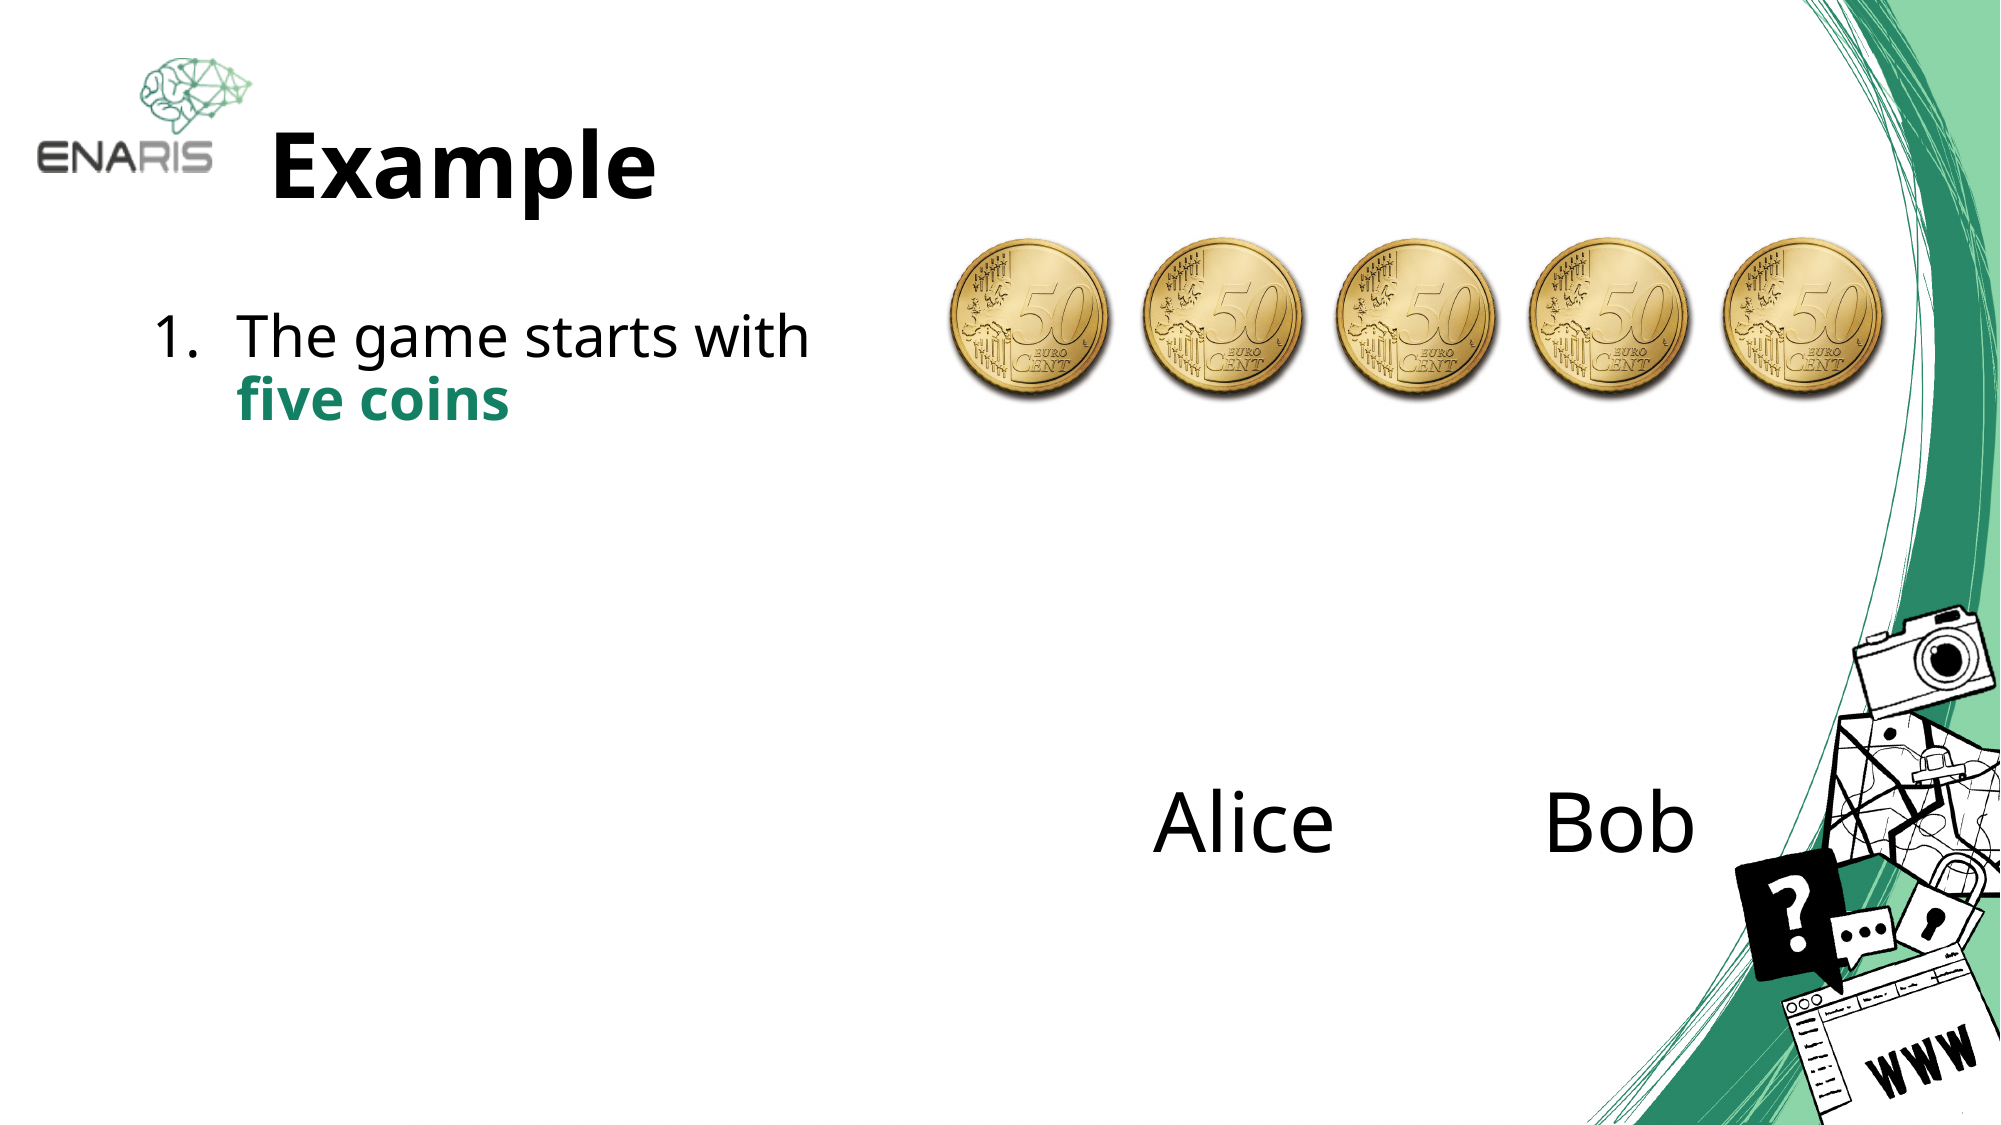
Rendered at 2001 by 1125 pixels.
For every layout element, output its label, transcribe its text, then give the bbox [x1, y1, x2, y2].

picture [408, 0, 2000, 1125]
list The game starts with five coins [137, 299, 924, 1014]
text_box Alice [1058, 762, 1432, 877]
text_box Bob [1432, 762, 1808, 877]
title Example [253, 59, 1863, 278]
picture [37, 58, 254, 173]
